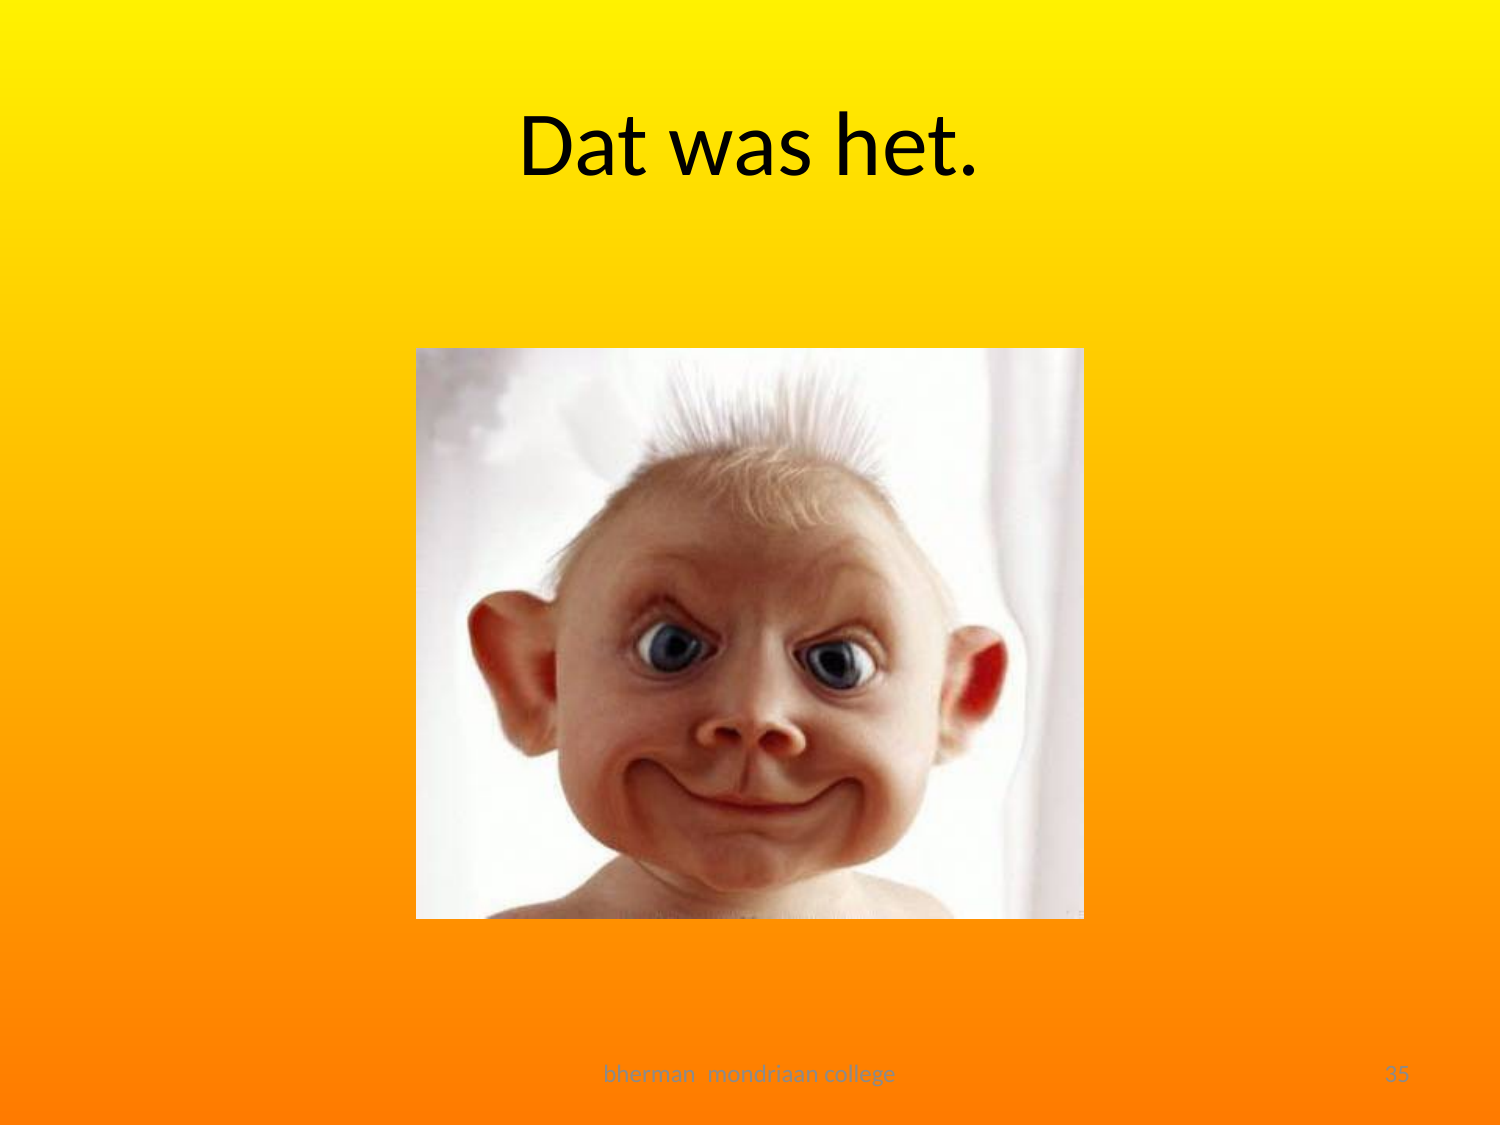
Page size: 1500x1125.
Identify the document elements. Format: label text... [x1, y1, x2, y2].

title Dat was het. [75, 45, 1425, 233]
slide_number 35 [1074, 1042, 1425, 1103]
footer bherman mondriaan college [512, 1042, 988, 1103]
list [416, 348, 1084, 920]
